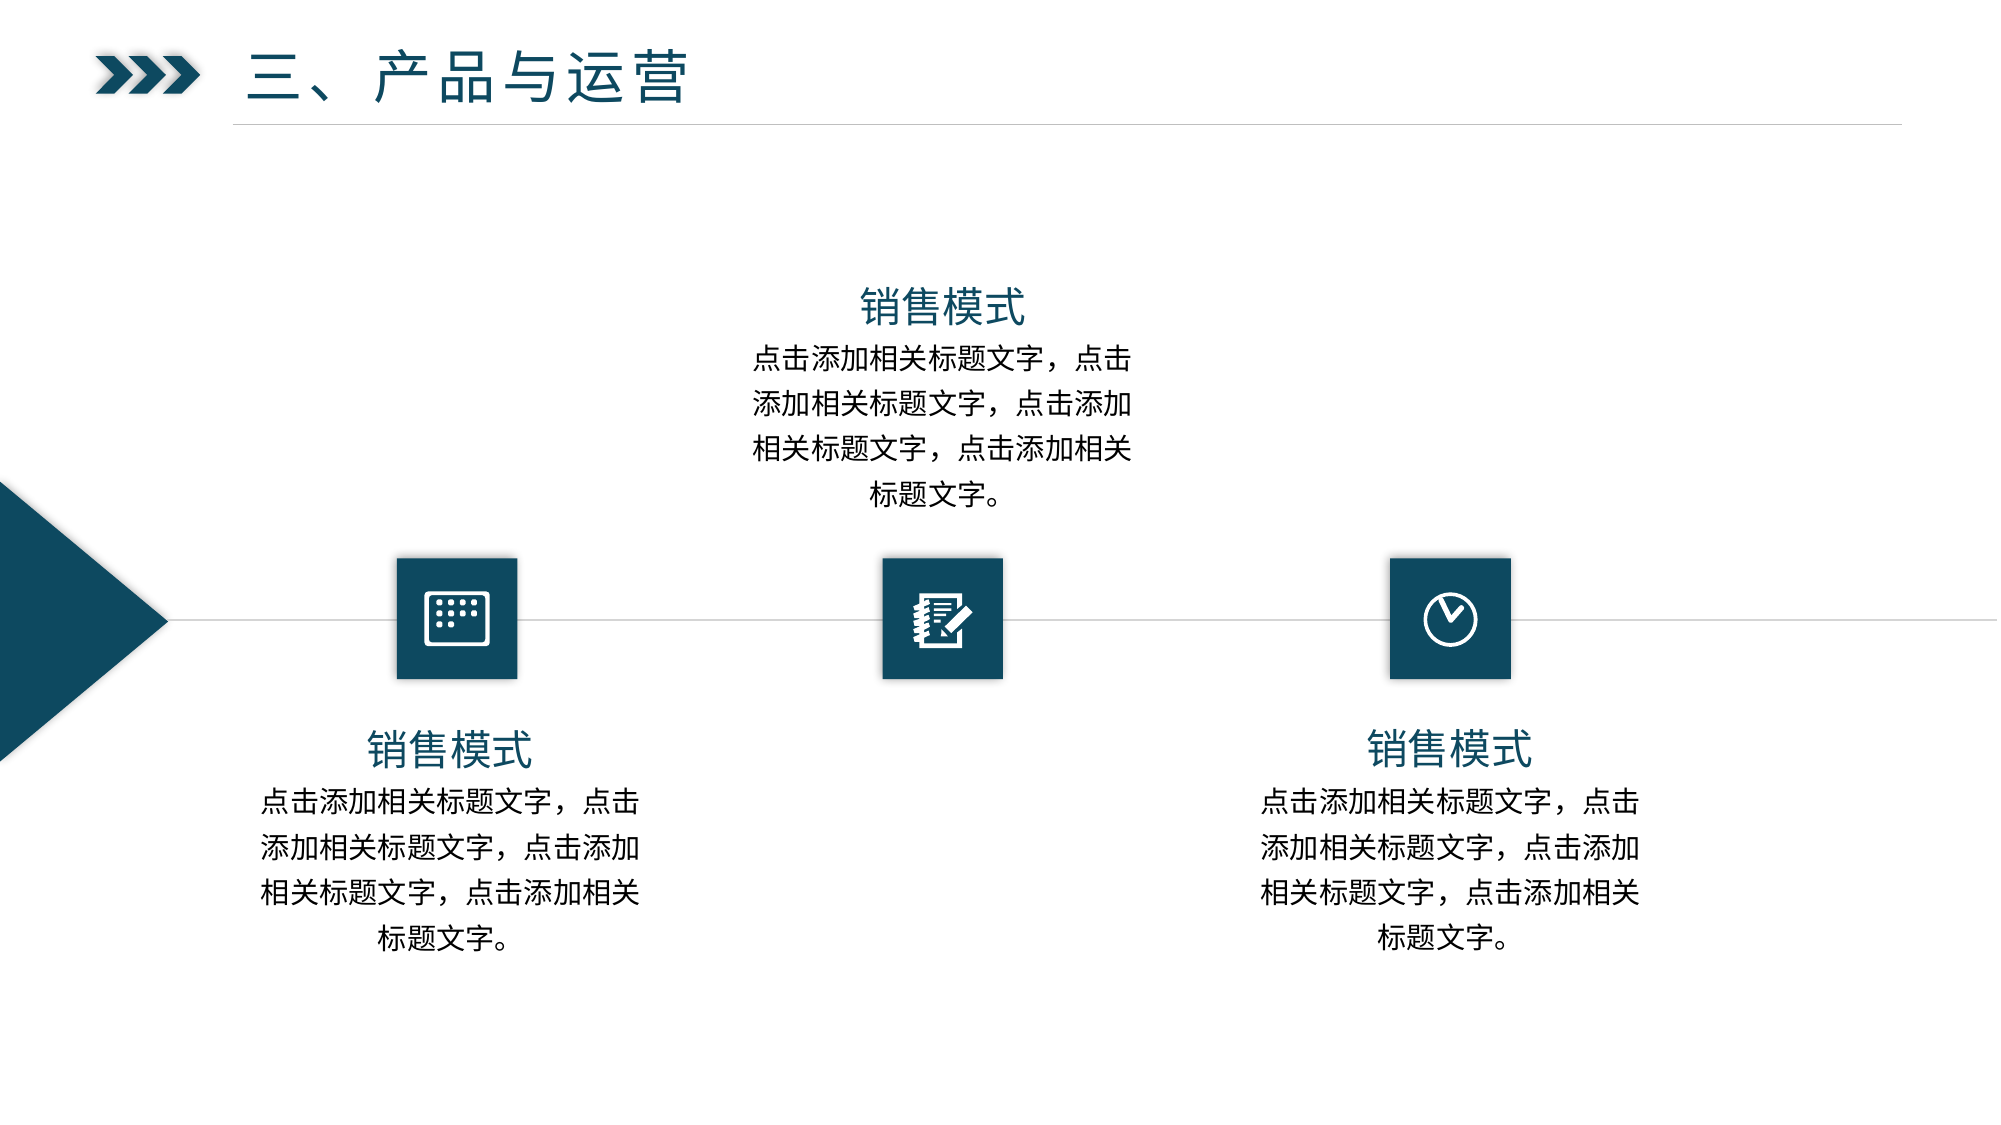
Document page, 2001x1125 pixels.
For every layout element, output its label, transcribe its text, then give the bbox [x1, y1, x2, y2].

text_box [1244, 700, 1657, 965]
text_box 三、产品与运营 [232, 34, 1104, 117]
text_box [396, 558, 518, 680]
text_box [0, 480, 170, 763]
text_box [737, 258, 1149, 522]
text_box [882, 558, 1004, 680]
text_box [1390, 558, 1512, 680]
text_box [95, 56, 201, 94]
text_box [245, 700, 657, 965]
